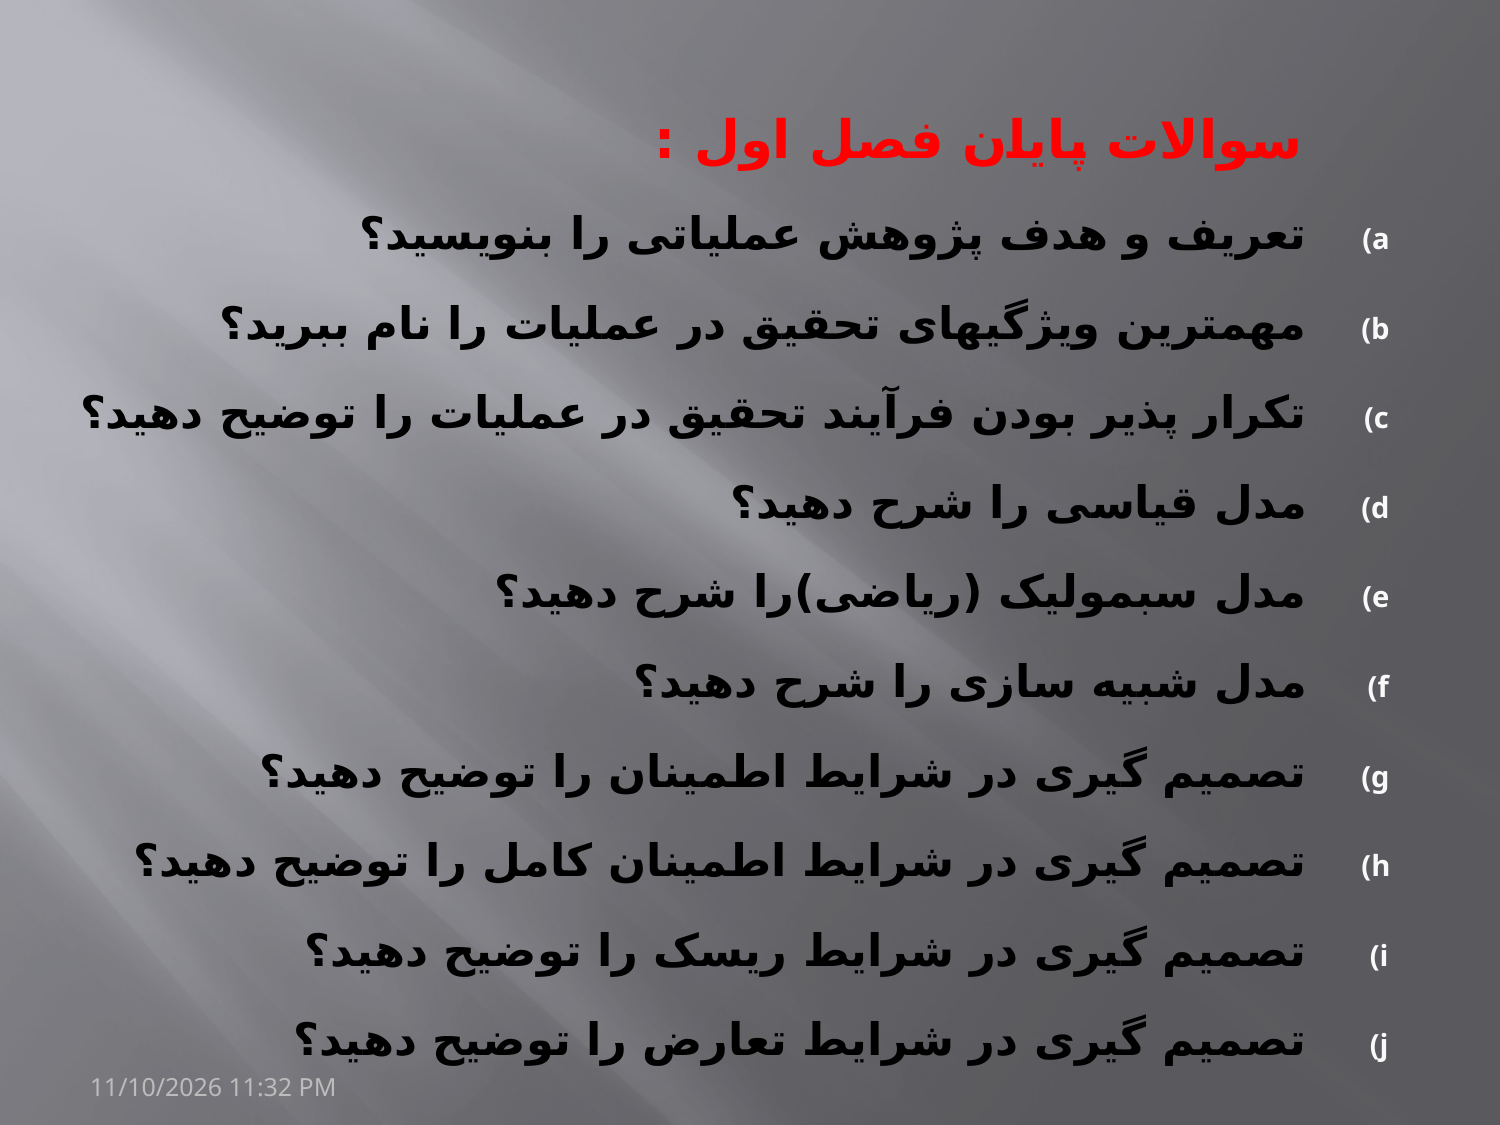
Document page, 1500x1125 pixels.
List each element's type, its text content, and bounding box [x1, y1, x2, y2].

slide_number 20/مارس/1 [75, 1052, 425, 1113]
list سوالات پایان فصل اول : تعریف و هدف پژوهش عملیاتی را بنویسید؟ مهمترین ویژگیهای تحقیق در عملیات را نام ببرید؟ تکرار پذیر بودن فرآیند تحقیق در عملیات را توضیح دهید؟ مدل قیاسی را شرح دهید؟ مدل سبمولیک (ریاضی)را شرح دهید؟ مدل شبیه سازی را شرح دهید؟ تصمیم گیری در شرایط اطمینان را توضیح دهید؟ تصمیم گیری در شرایط اطمینان کامل را توضیح دهید؟ تصمیم گیری در شرایط ریسک را توضیح دهید؟ تصمیم گیری در شرایط تعارض را توضیح دهید؟ [53, 66, 1399, 1094]
